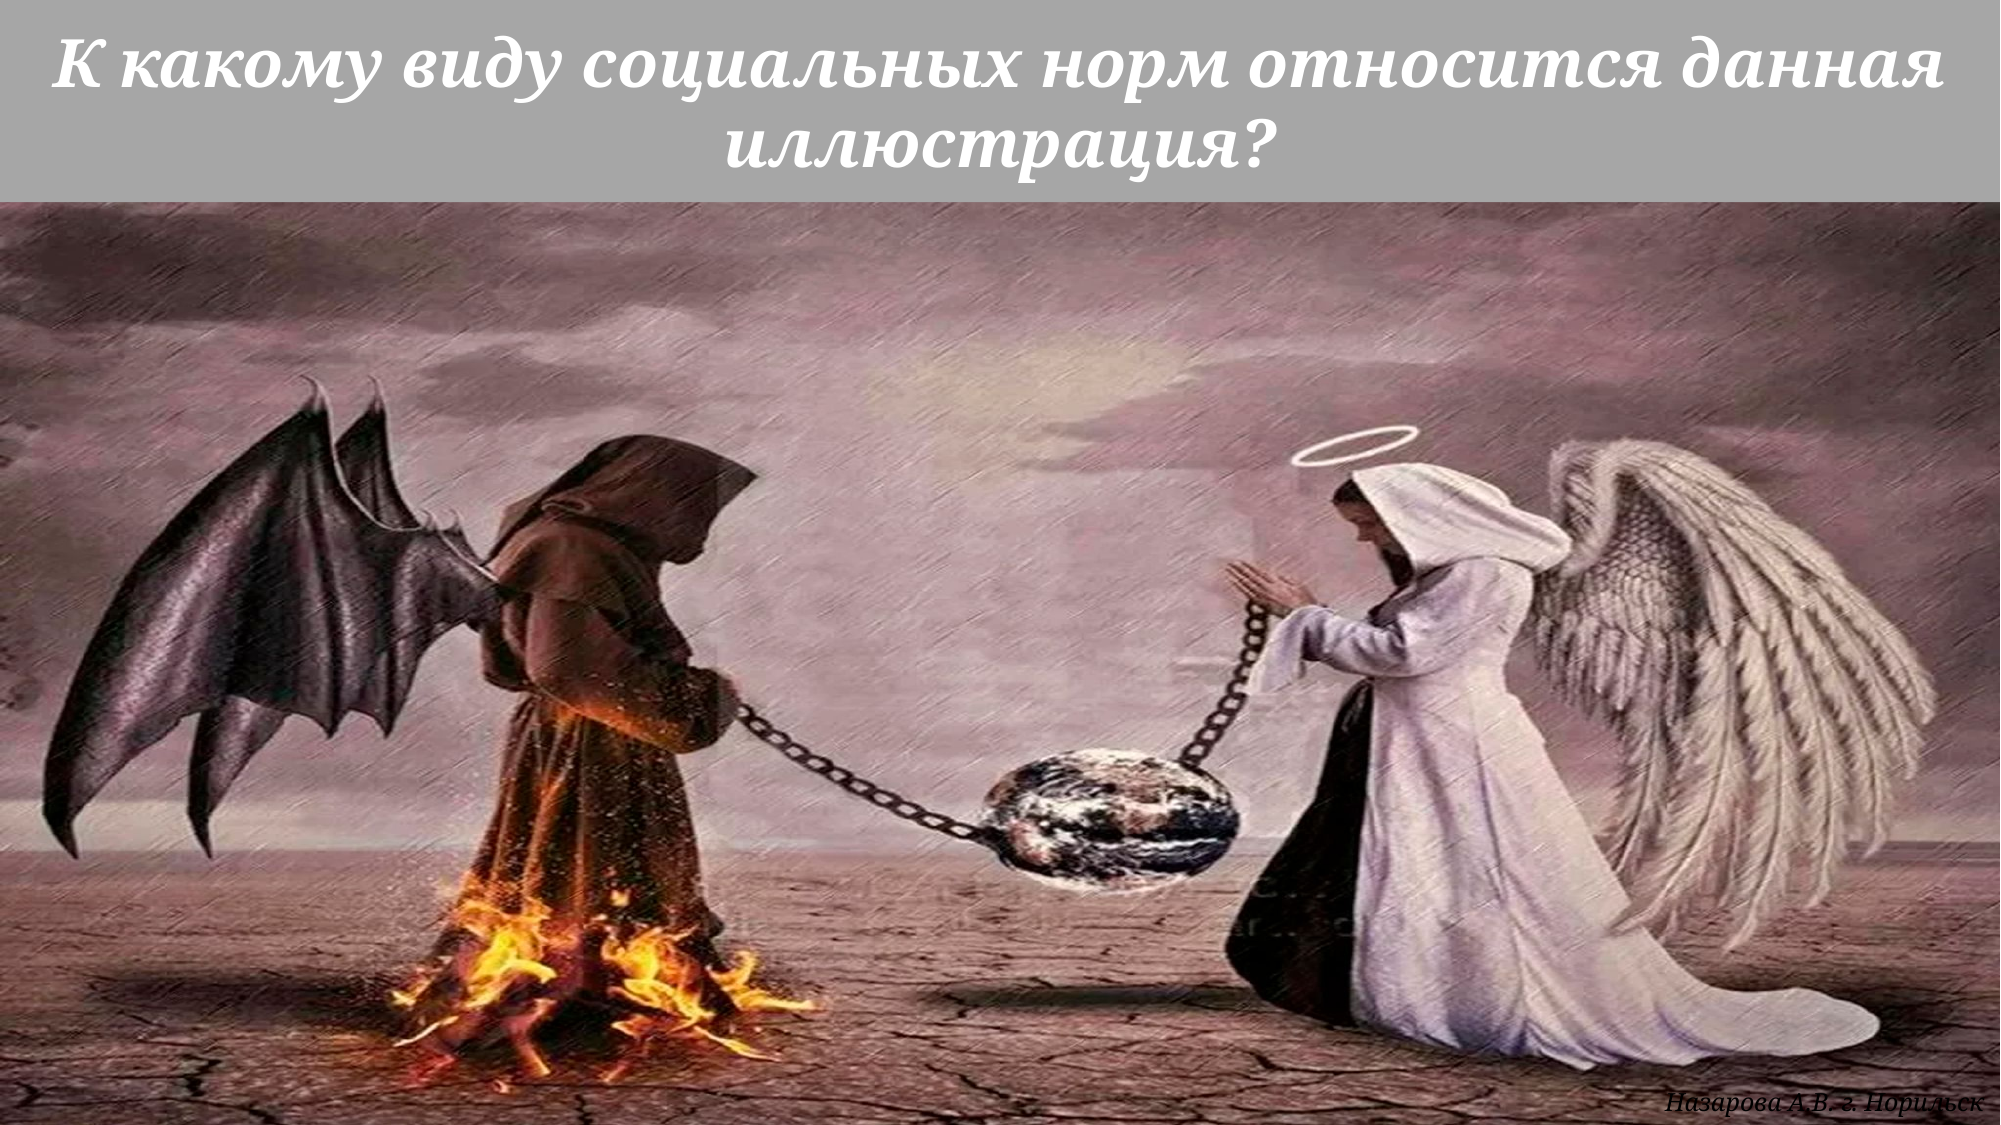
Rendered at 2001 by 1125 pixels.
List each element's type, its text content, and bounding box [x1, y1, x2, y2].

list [0, 199, 2000, 1125]
text_box К какому виду социальных норм относится данная иллюстрация? [0, 0, 2000, 198]
